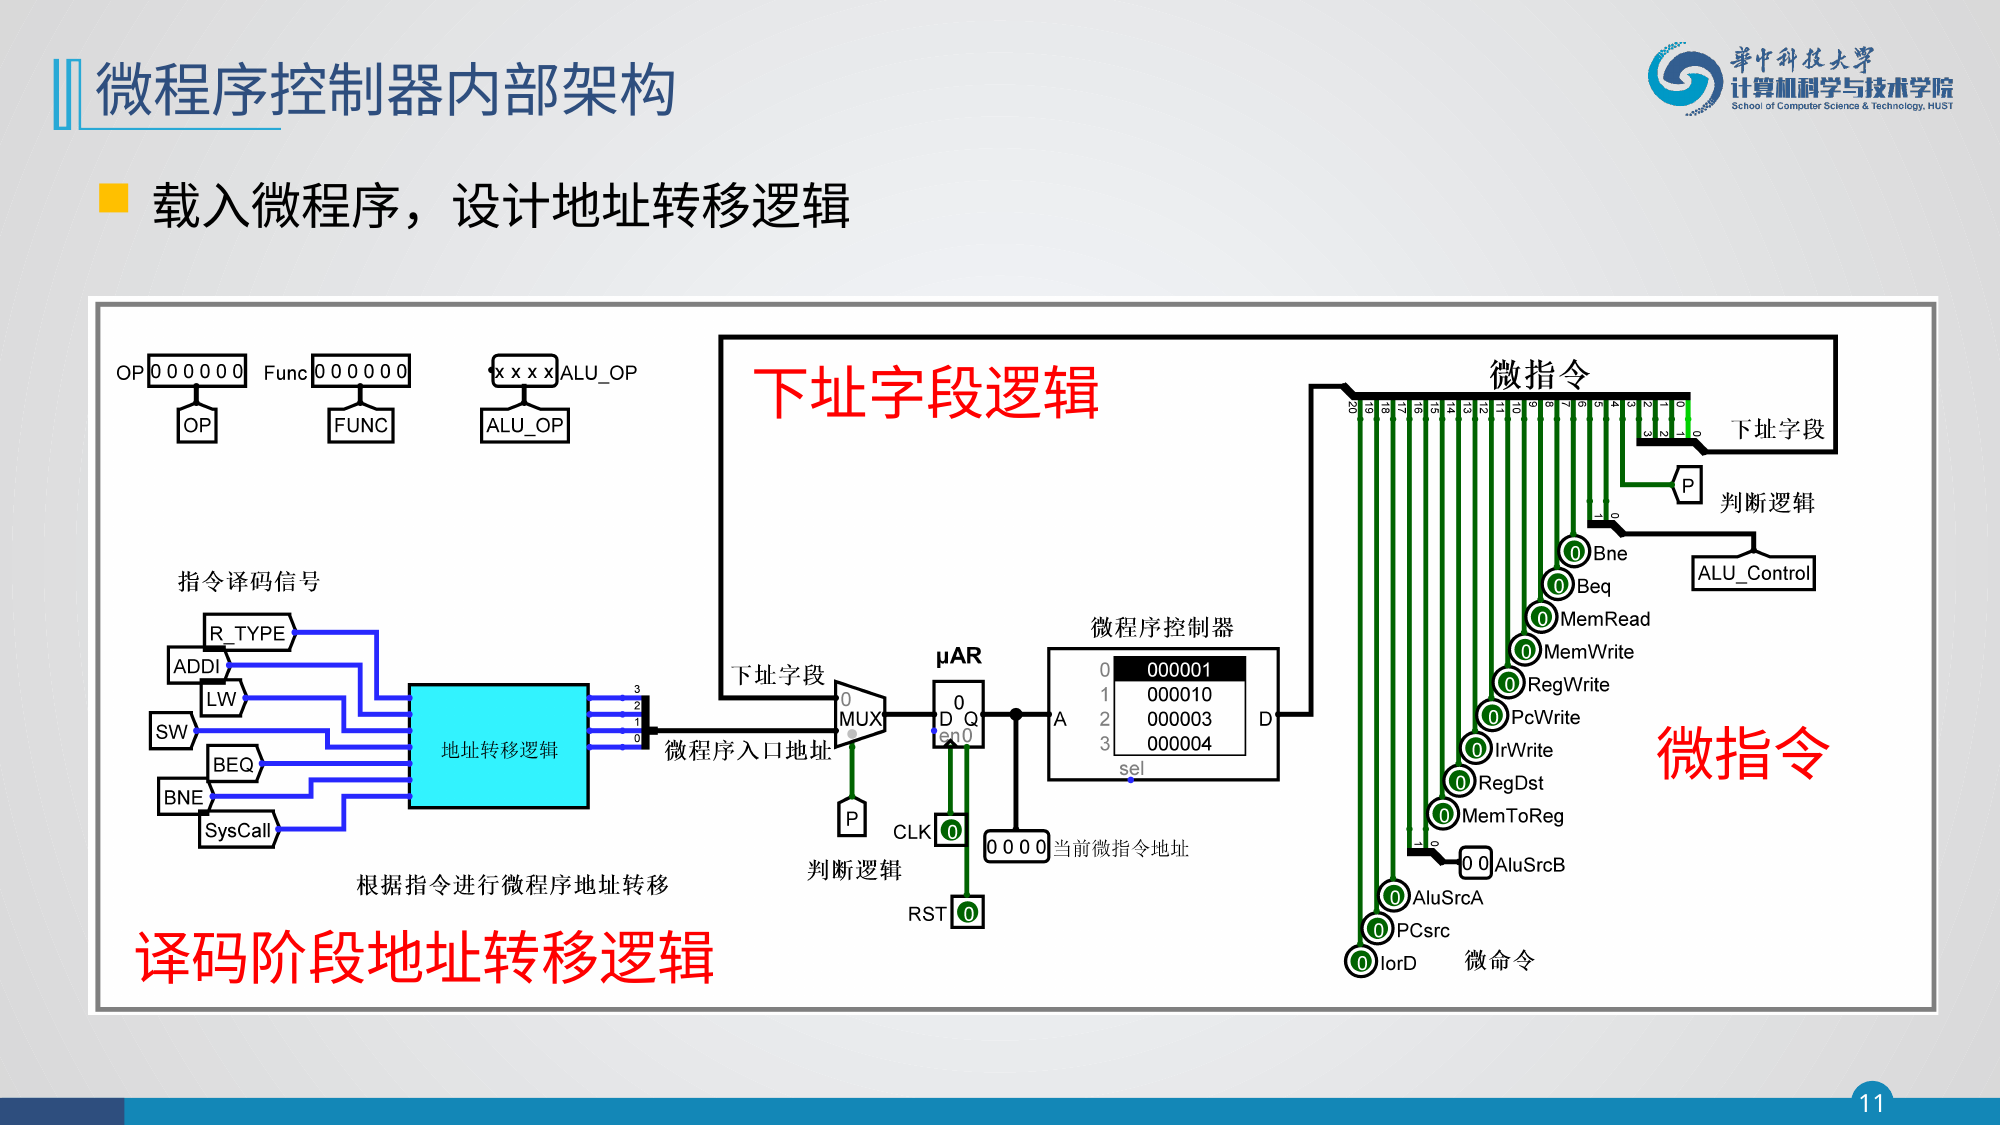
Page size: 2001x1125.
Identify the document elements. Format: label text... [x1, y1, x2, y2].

text_box 载入微程序，设计地址转移逻辑 [79, 154, 1773, 291]
title 微程序控制器内部架构 [80, 42, 1805, 144]
picture [1805, 42, 1953, 116]
picture [79, 291, 1939, 1015]
